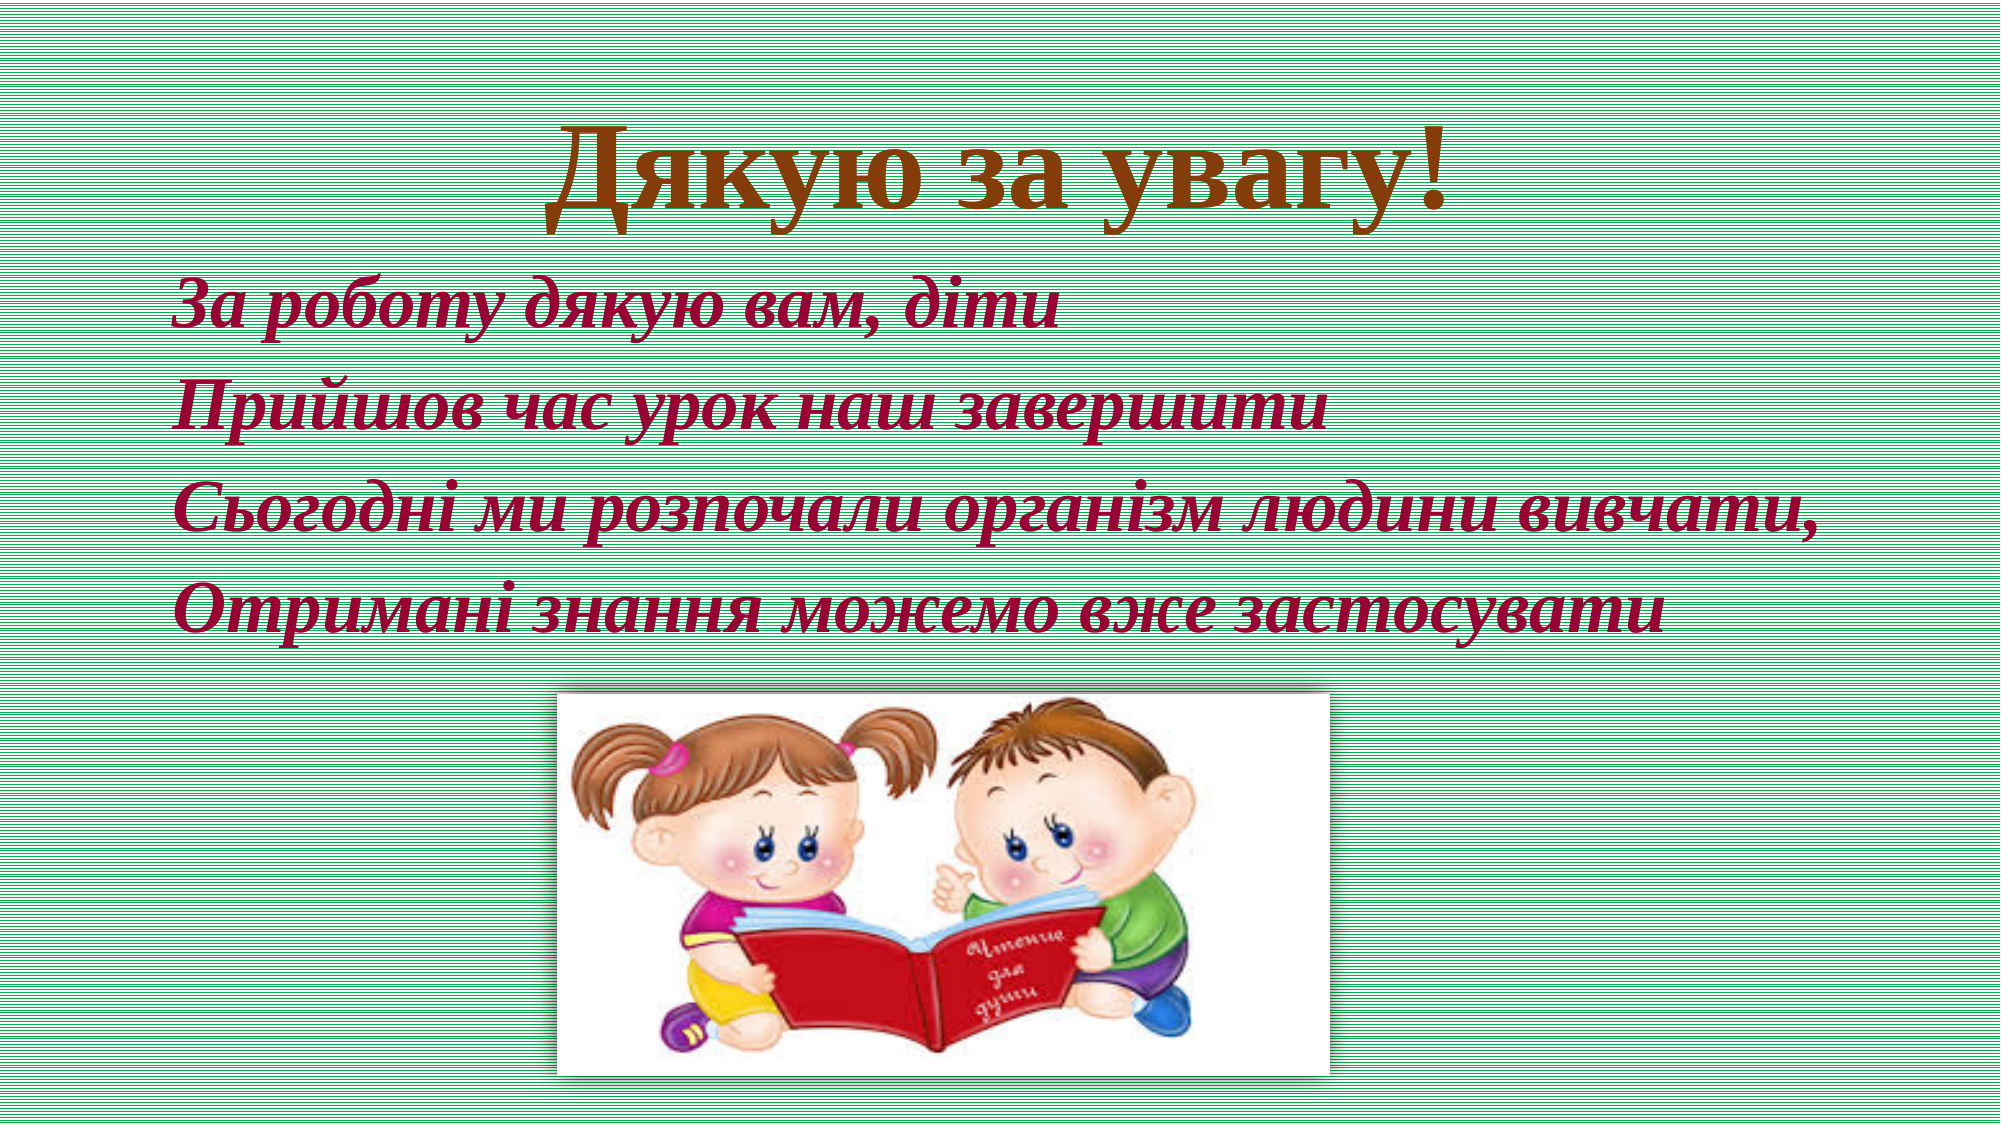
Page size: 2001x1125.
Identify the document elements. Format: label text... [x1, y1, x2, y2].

picture [557, 694, 1330, 1077]
title Дякую за увагу! [137, 59, 1863, 278]
list За роботу дякую вам, діти Прийшов час урок наш завершити Сьогодні ми розпочали організм людини вивчати, Отримані знання можемо вже застосувати [156, 254, 1883, 970]
